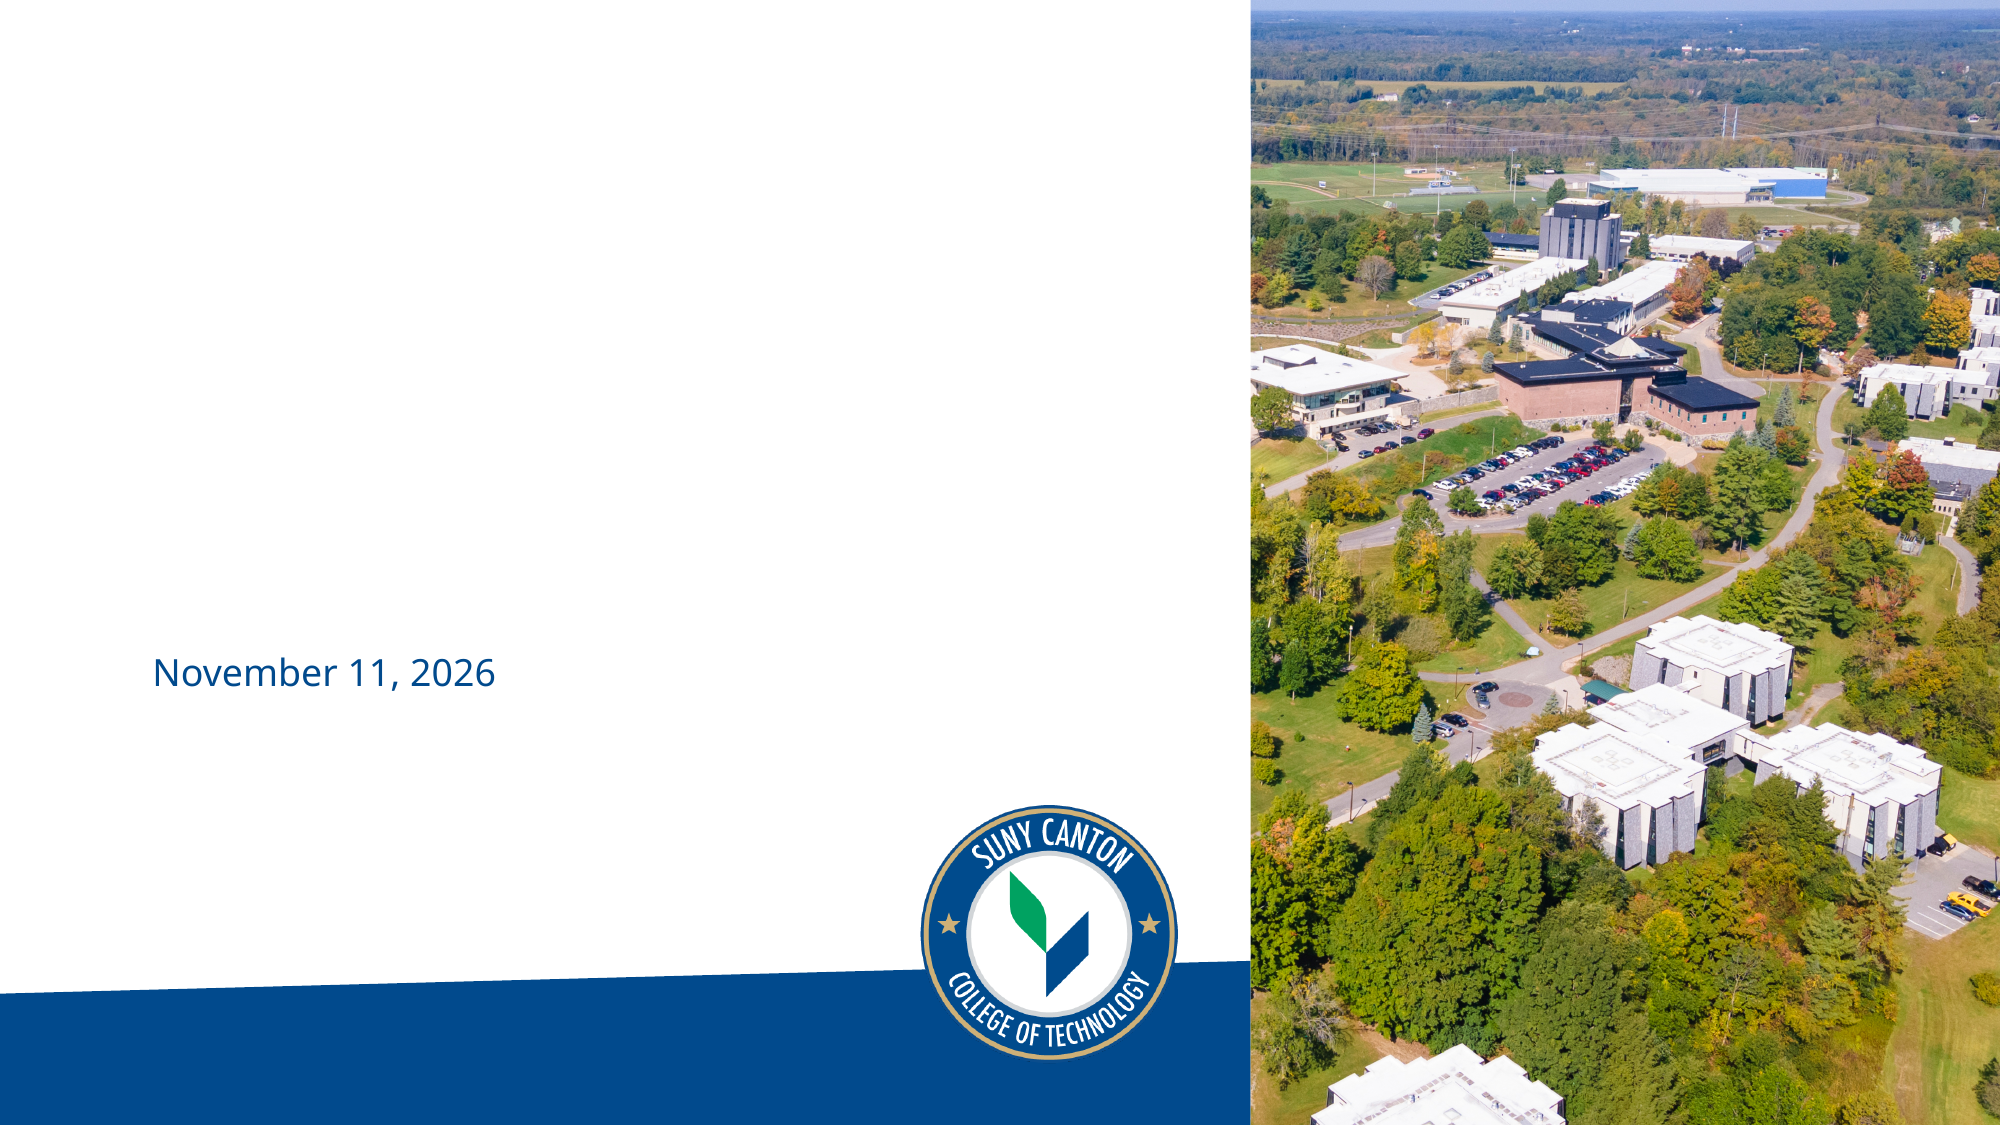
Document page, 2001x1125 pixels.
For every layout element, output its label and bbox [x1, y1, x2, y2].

picture [1250, 0, 2000, 1125]
slide_number [137, 644, 588, 705]
picture [907, 795, 1191, 1073]
